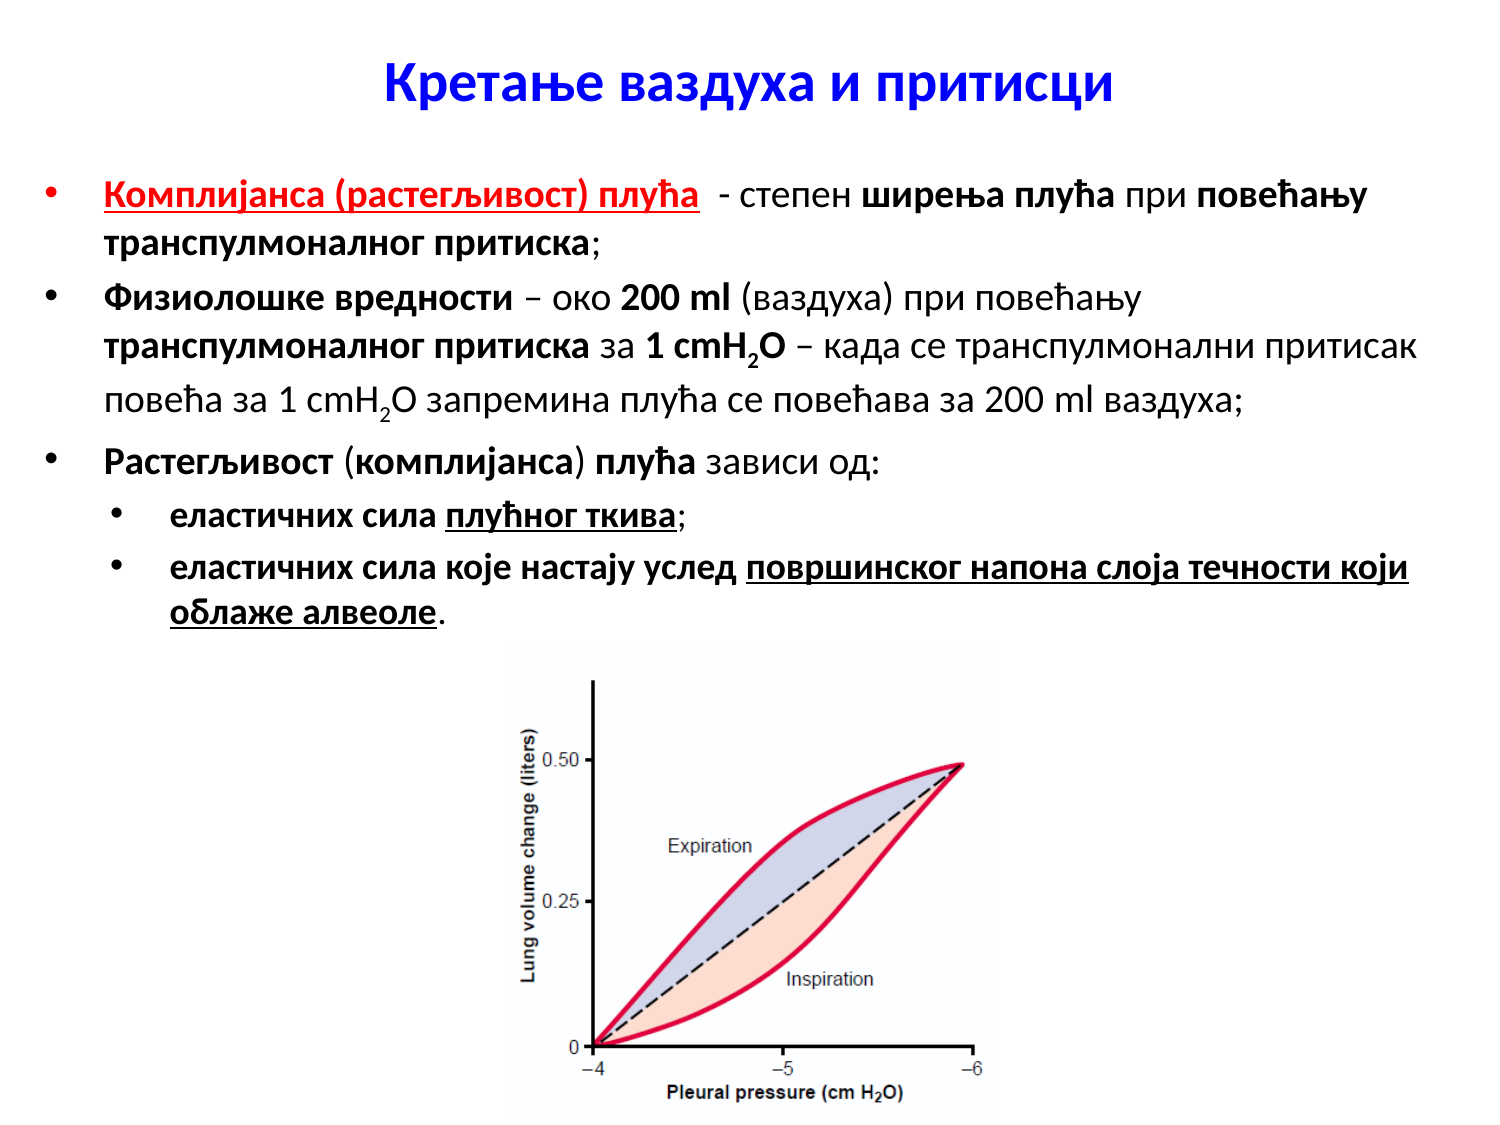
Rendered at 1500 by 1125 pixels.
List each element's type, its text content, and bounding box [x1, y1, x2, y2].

list Комплијанса (растегљивост) плућа - степен ширења плућа при повећању транспулмоналног притиска; Физиолошке вредности – око 200 ml (ваздуха) при повећању транспулмоналног притиска за 1 cmH2O – када се транспулмонални притисак повећа за 1 cmH2O запремина плућа се повећава за 200 ml ваздуха; Растегљивост (комплијанса) плућа зависи од: еластичних сила плућног ткива; еластичних сила које настају услед површинског напона слоја течности који облаже алвеоле. [29, 160, 1471, 1083]
picture [504, 644, 996, 1119]
title Кретање ваздуха и притисци [0, 18, 1500, 138]
